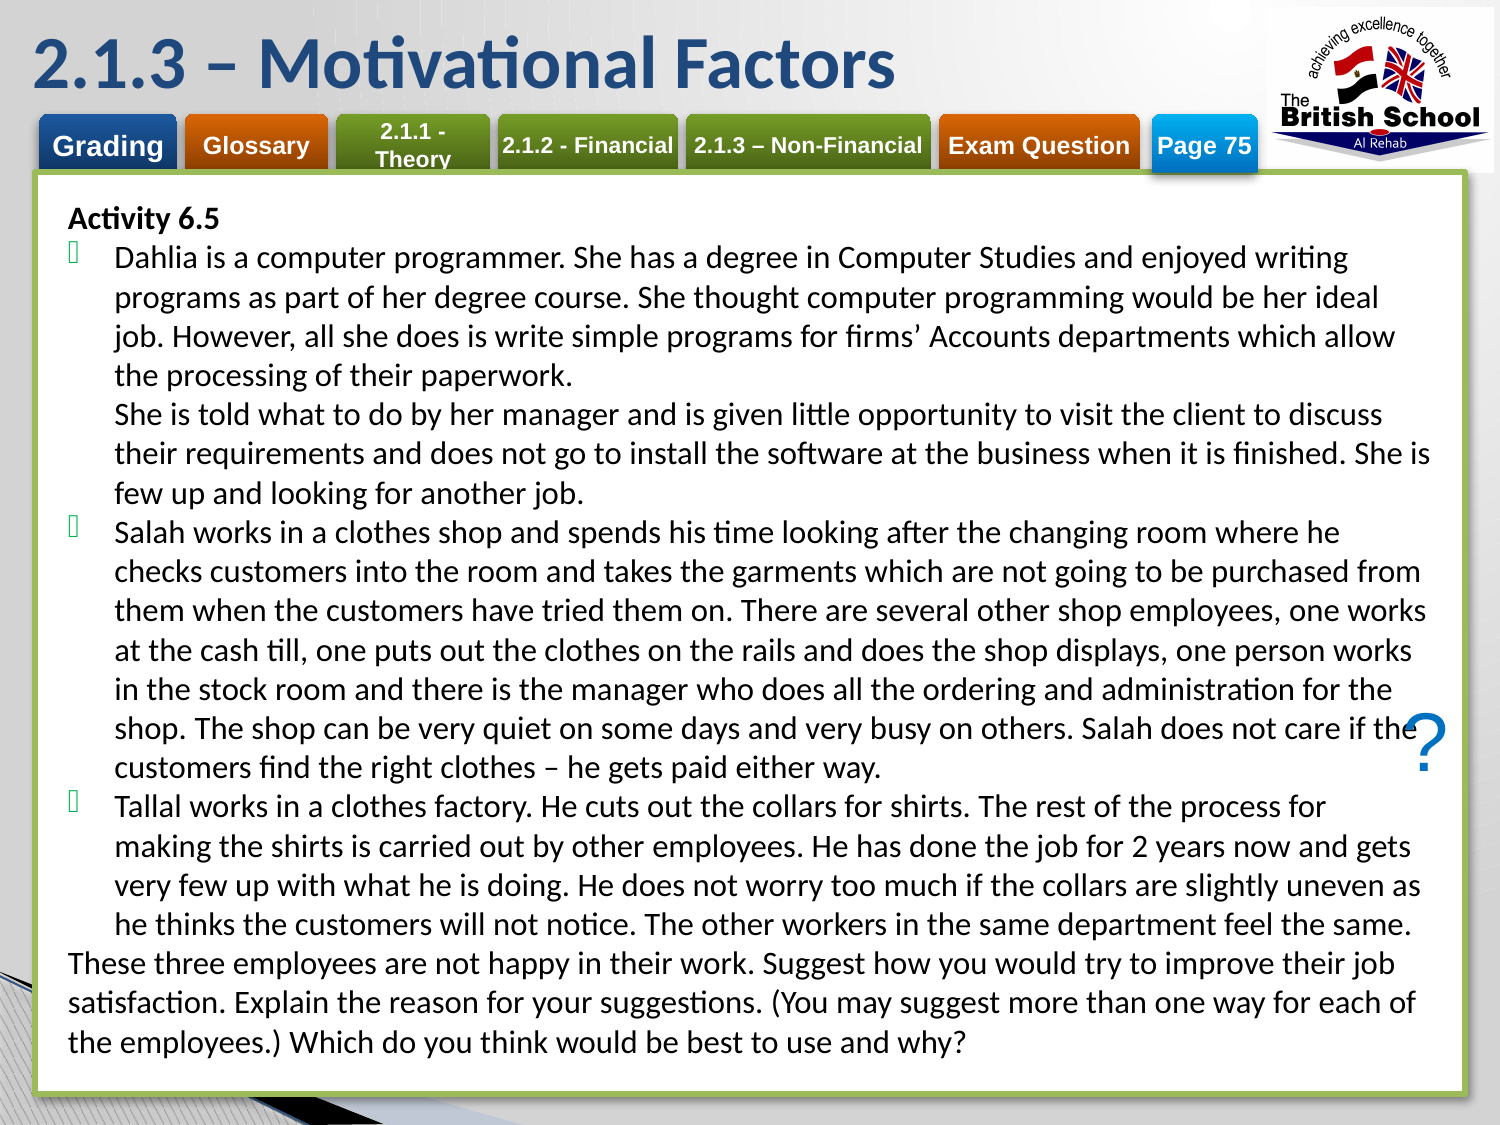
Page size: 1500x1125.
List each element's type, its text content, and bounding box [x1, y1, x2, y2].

text_box Activity 6.5 Dahlia is a computer programmer. She has a degree in Computer Studies and enjoyed writing programs as part of her degree course. She thought computer programming would be her ideal job. However, all she does is write simple programs for firms’ Accounts departments which allow the processing of their paperwork. She is told what to do by her manager and is given little opportunity to visit the client to discuss their requirements and does not go to install the software at the business when it is finished. She is few up and looking for another job. Salah works in a clothes shop and spends his time looking after the changing room where he checks customers into the room and takes the garments which are not going to be purchased from them when the customers have tried them on. There are several other shop employees, one works at the cash till, one puts out the clothes on the rails and does the shop displays, one person works in the stock room and there is the manager who does all the ordering and administration for the shop. The shop can be very quiet on some days and very busy on others. Salah does not care if the customers find the right clothes – he gets paid either way. Tallal works in a clothes factory. He cuts out the collars for shirts. The rest of the process for making the shirts is carried out by other employees. He has done the job for 2 years now and gets very few up with what he is doing. He does not worry too much if the collars are slightly uneven as he thinks the customers will not notice. The other workers in the same department feel the same. These three employees are not happy in their work. Suggest how you would try to improve their job satisfaction. Explain the reason for your suggestions. (You may suggest more than one way for each of the employees.) Which do you think would be best to use and why? [53, 189, 1447, 1067]
picture [281, 1114, 303, 1125]
title 2.1.3 – Motivational Factors [17, 7, 1282, 110]
text_box ? [1387, 680, 1465, 796]
text_box Page 75 [1151, 114, 1258, 173]
picture [1267, 7, 1495, 173]
